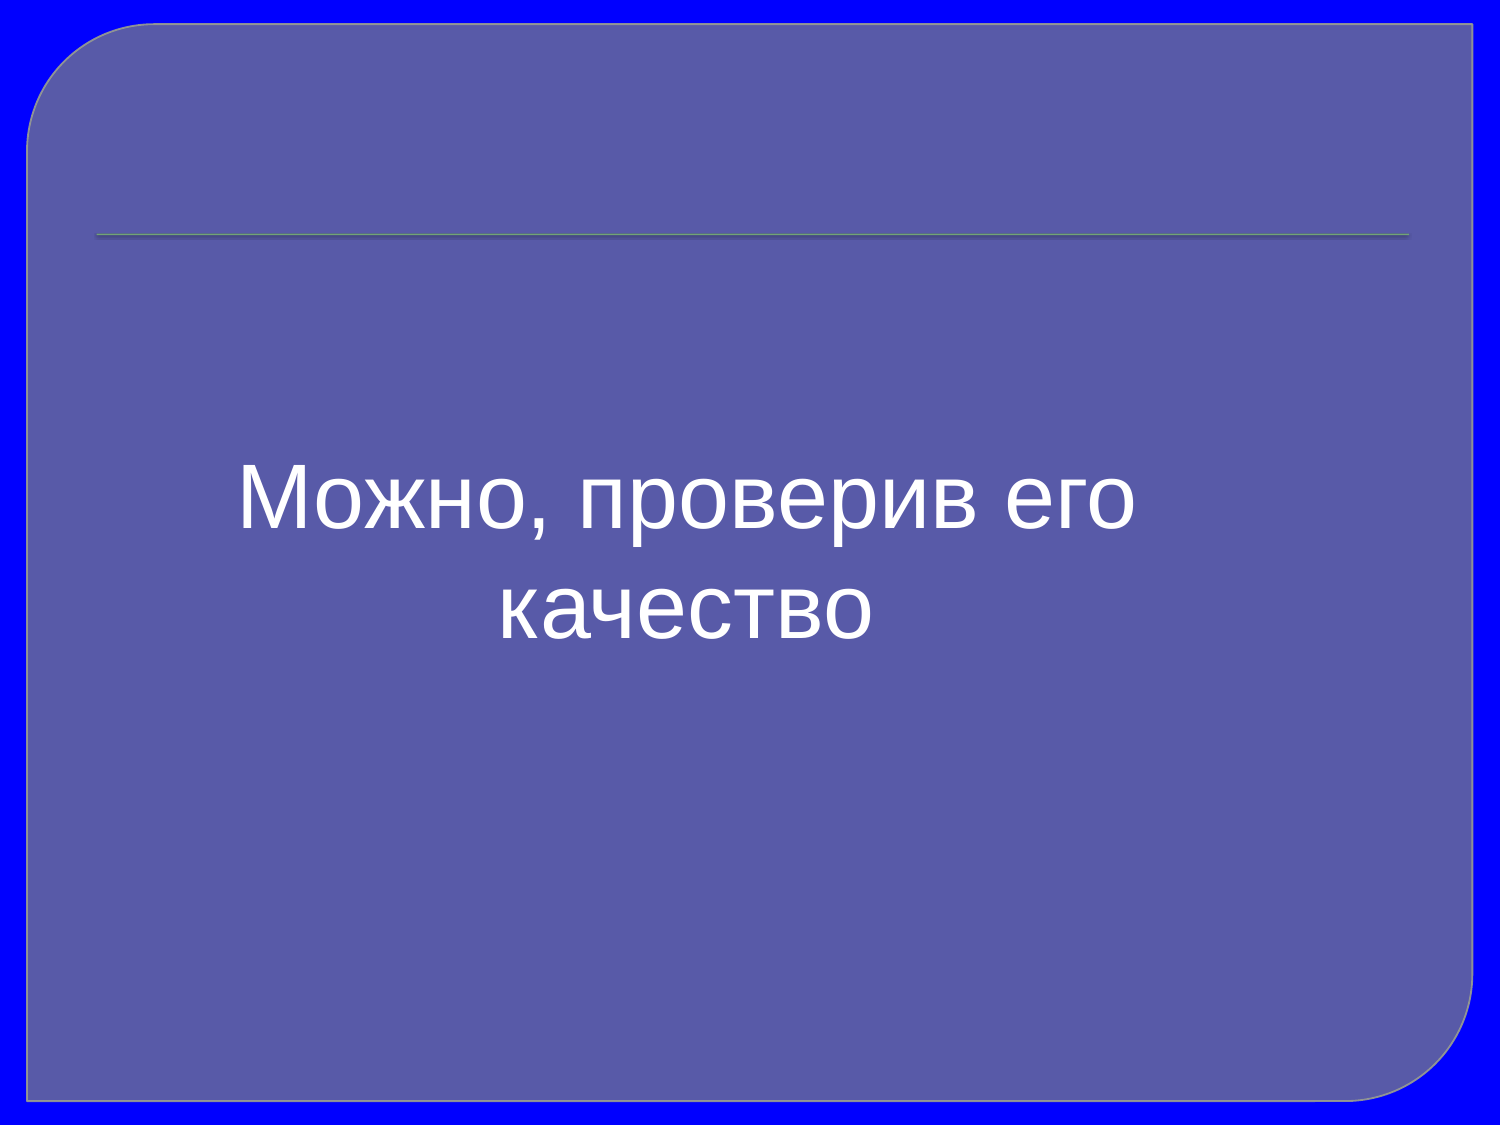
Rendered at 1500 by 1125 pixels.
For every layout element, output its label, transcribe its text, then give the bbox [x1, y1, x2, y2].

list Можно, проверив его качество [0, 269, 1351, 1013]
